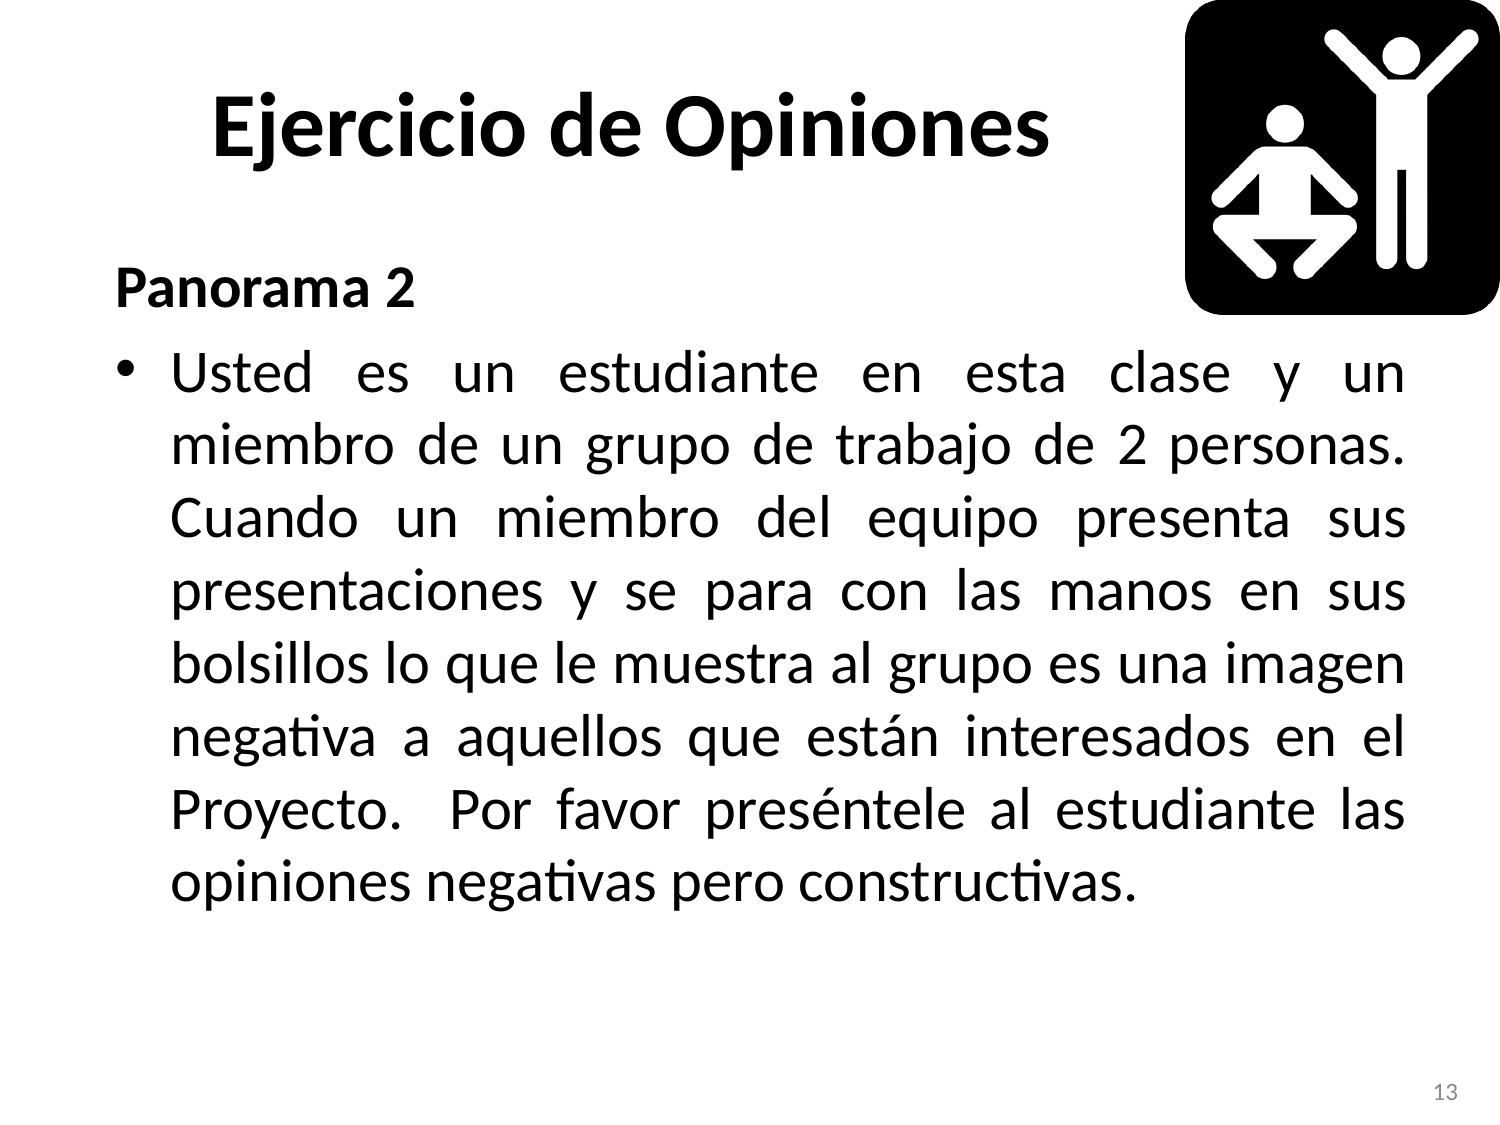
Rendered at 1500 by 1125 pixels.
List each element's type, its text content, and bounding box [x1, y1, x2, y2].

list Panorama 2 Usted es un estudiante en esta clase y un miembro de un grupo de trabajo de 2 personas. Cuando un miembro del equipo presenta sus presentaciones y se para con las manos en sus bolsillos lo que le muestra al grupo es una imagen negativa a aquellos que están interesados en el Proyecto. Por favor preséntele al estudiante las opiniones negativas pero constructivas. [100, 238, 1424, 1059]
title Ejercicio de Opiniones [76, 66, 1180, 173]
picture [1185, 0, 1500, 315]
text_box 13 [1122, 1067, 1473, 1125]
